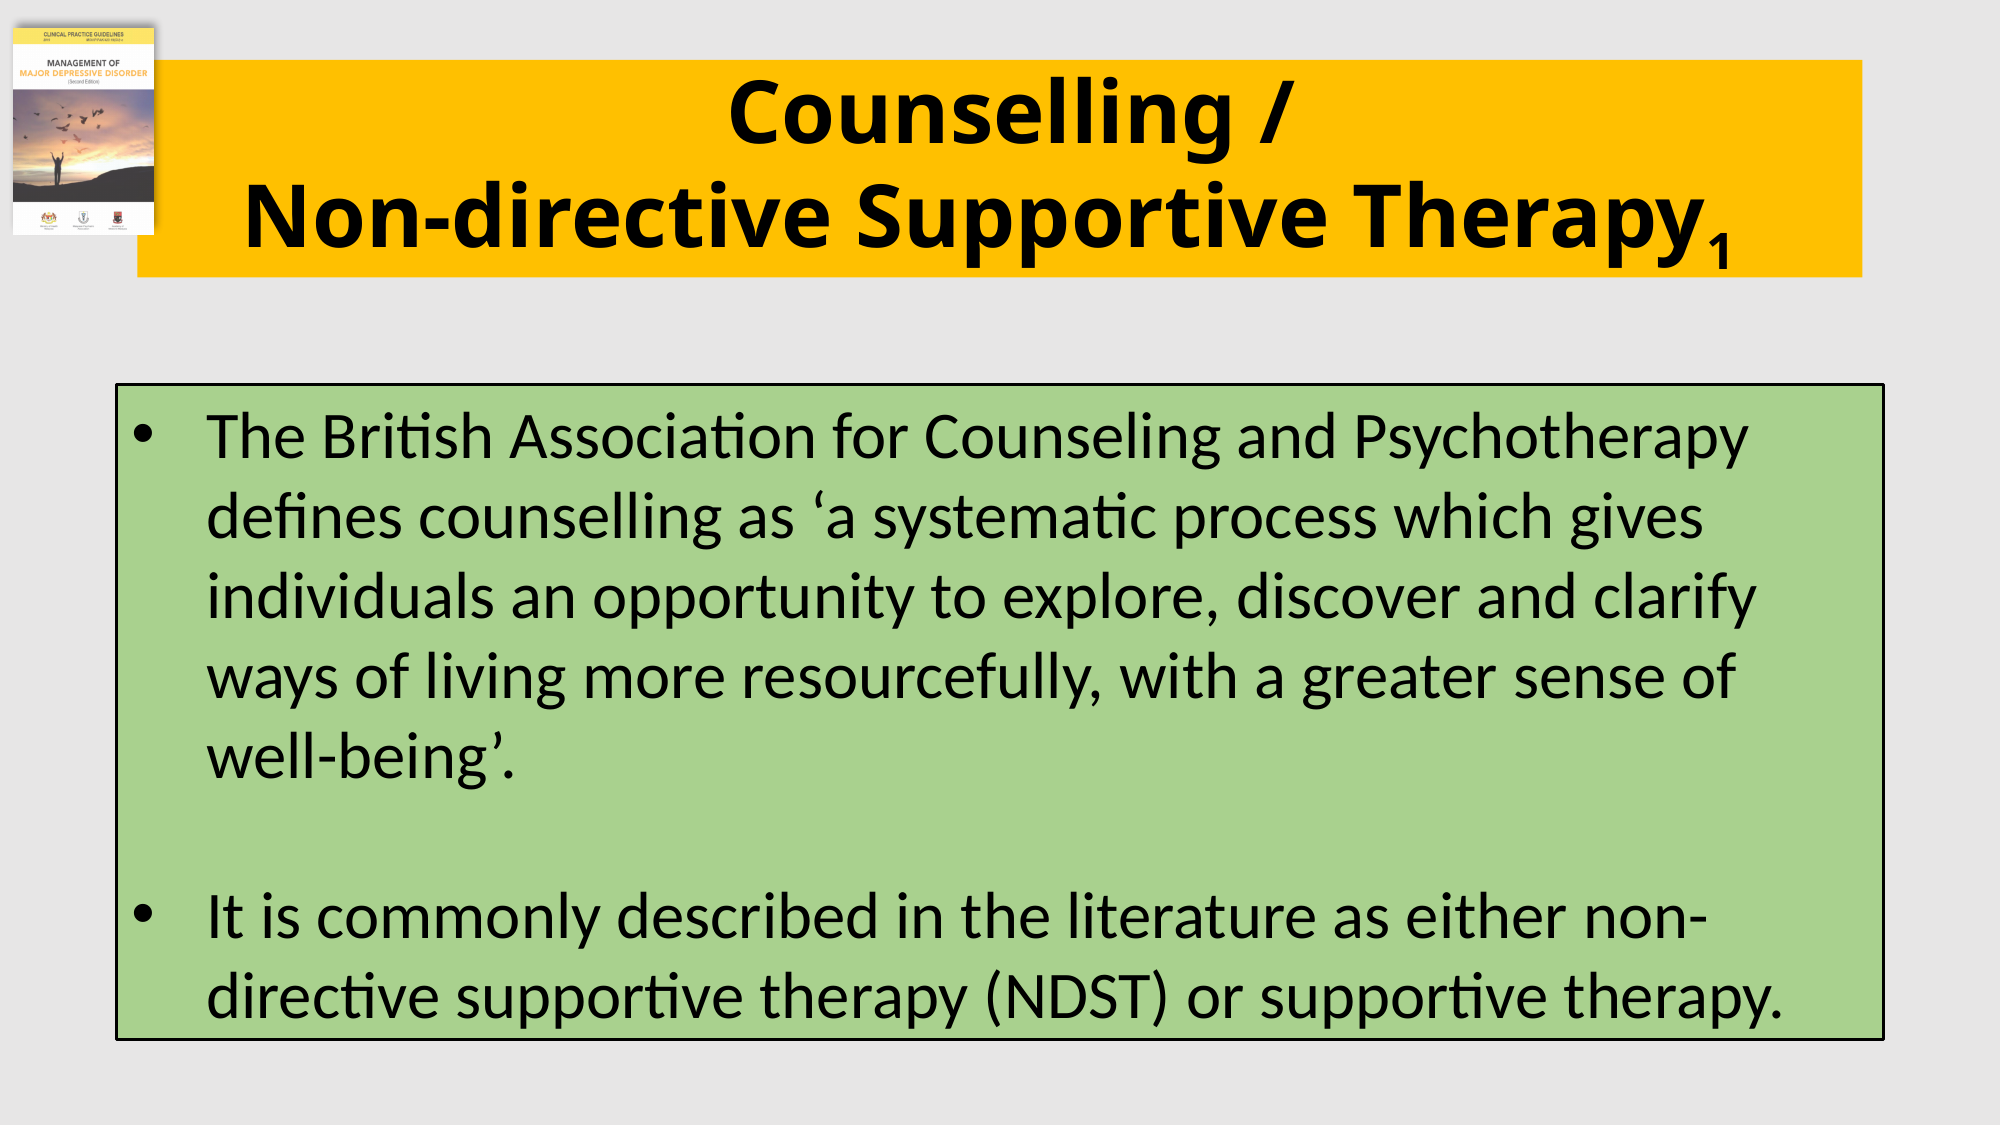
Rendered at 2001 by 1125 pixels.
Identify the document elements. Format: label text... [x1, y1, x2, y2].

picture [13, 28, 154, 235]
text_box The British Association for Counseling and Psychotherapy defines counselling as ‘a systematic process which gives individuals an opportunity to explore, discover and clarify ways of living more resourcefully, with a greater sense of well-being’. It is commonly described in the literature as either non-directive supportive therapy (NDST) or supportive therapy. [116, 384, 1884, 1040]
title Counselling / Non-directive Supportive Therapy1 [137, 59, 1863, 278]
